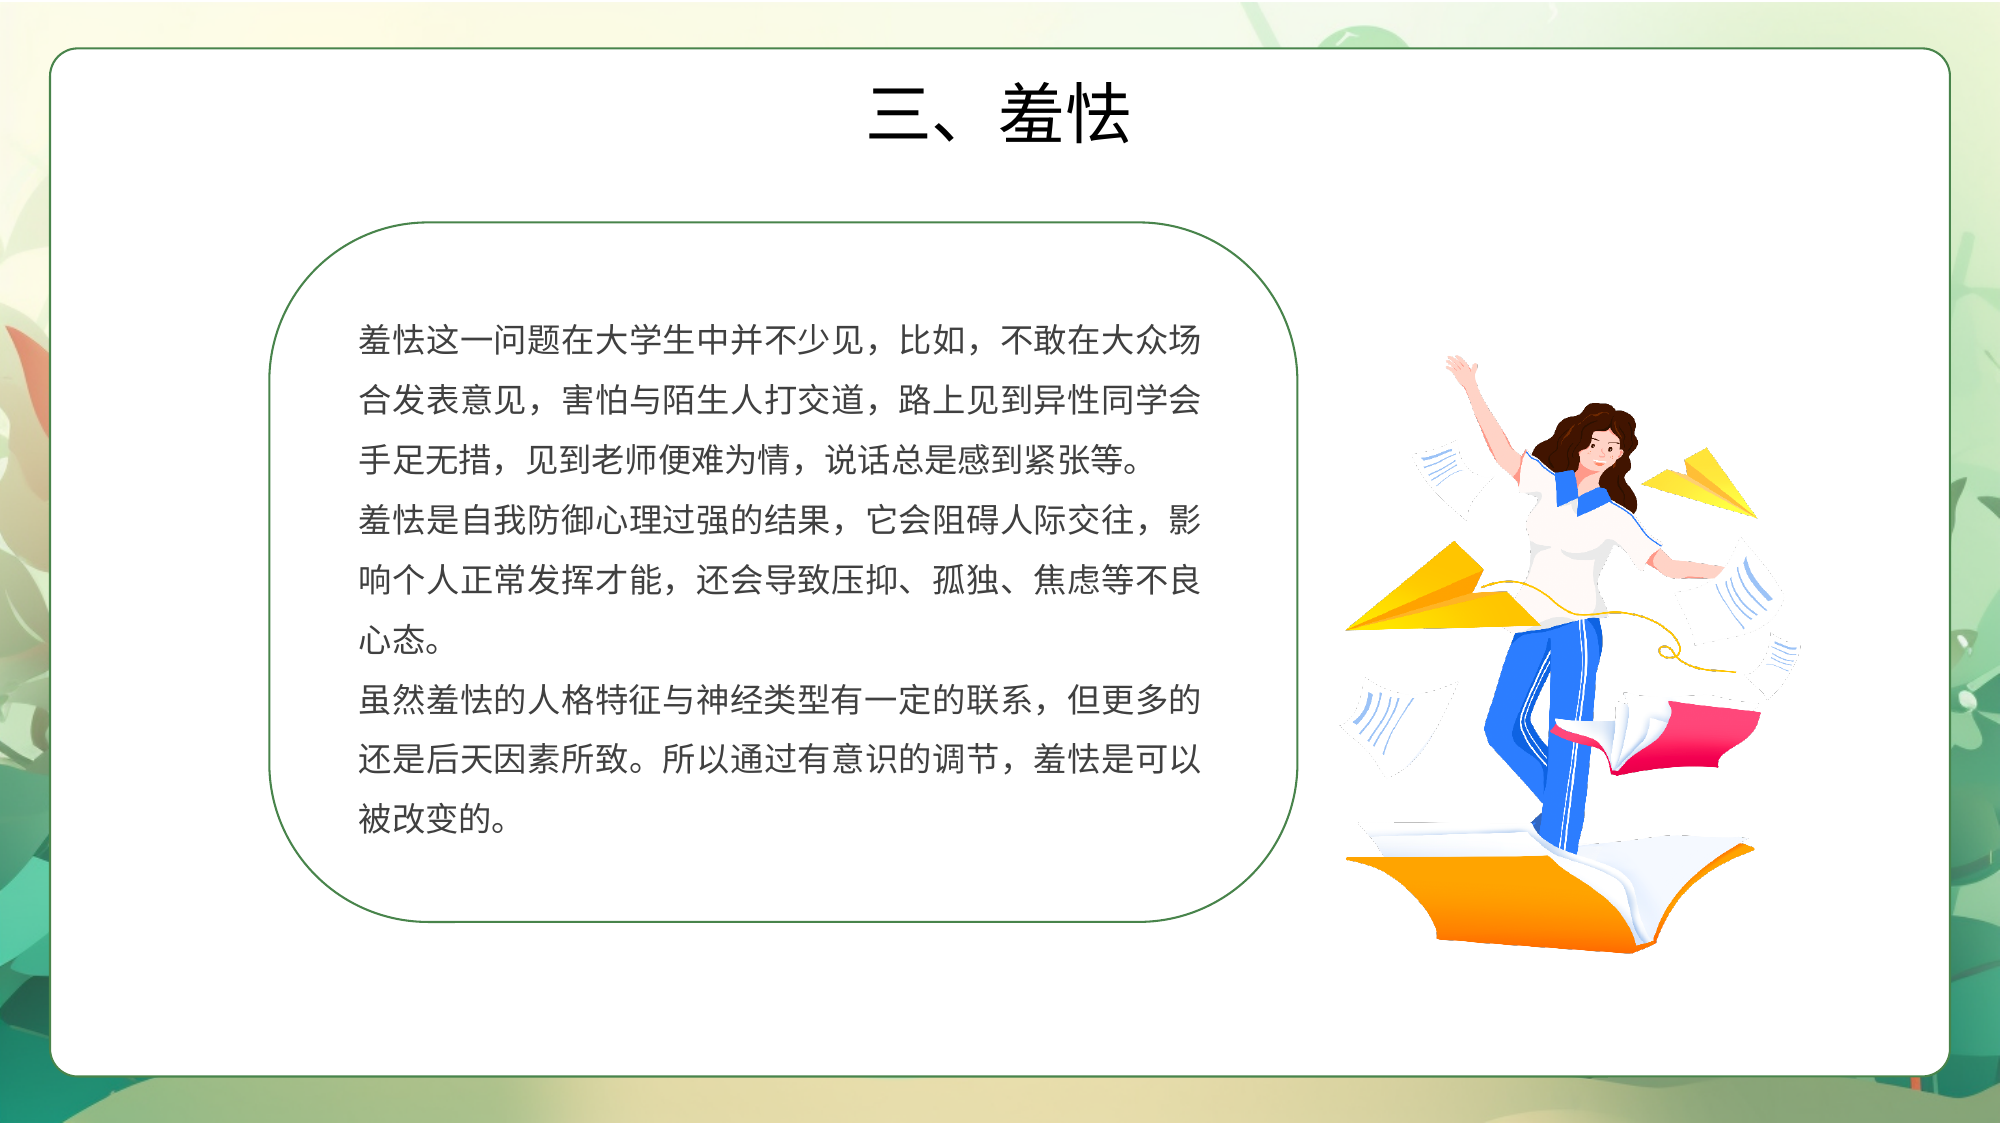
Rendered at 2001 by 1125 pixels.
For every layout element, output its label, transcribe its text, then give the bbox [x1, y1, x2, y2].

text_box 三、羞怯 [437, 64, 1561, 160]
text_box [269, 222, 1298, 922]
picture [0, 2, 2000, 1123]
